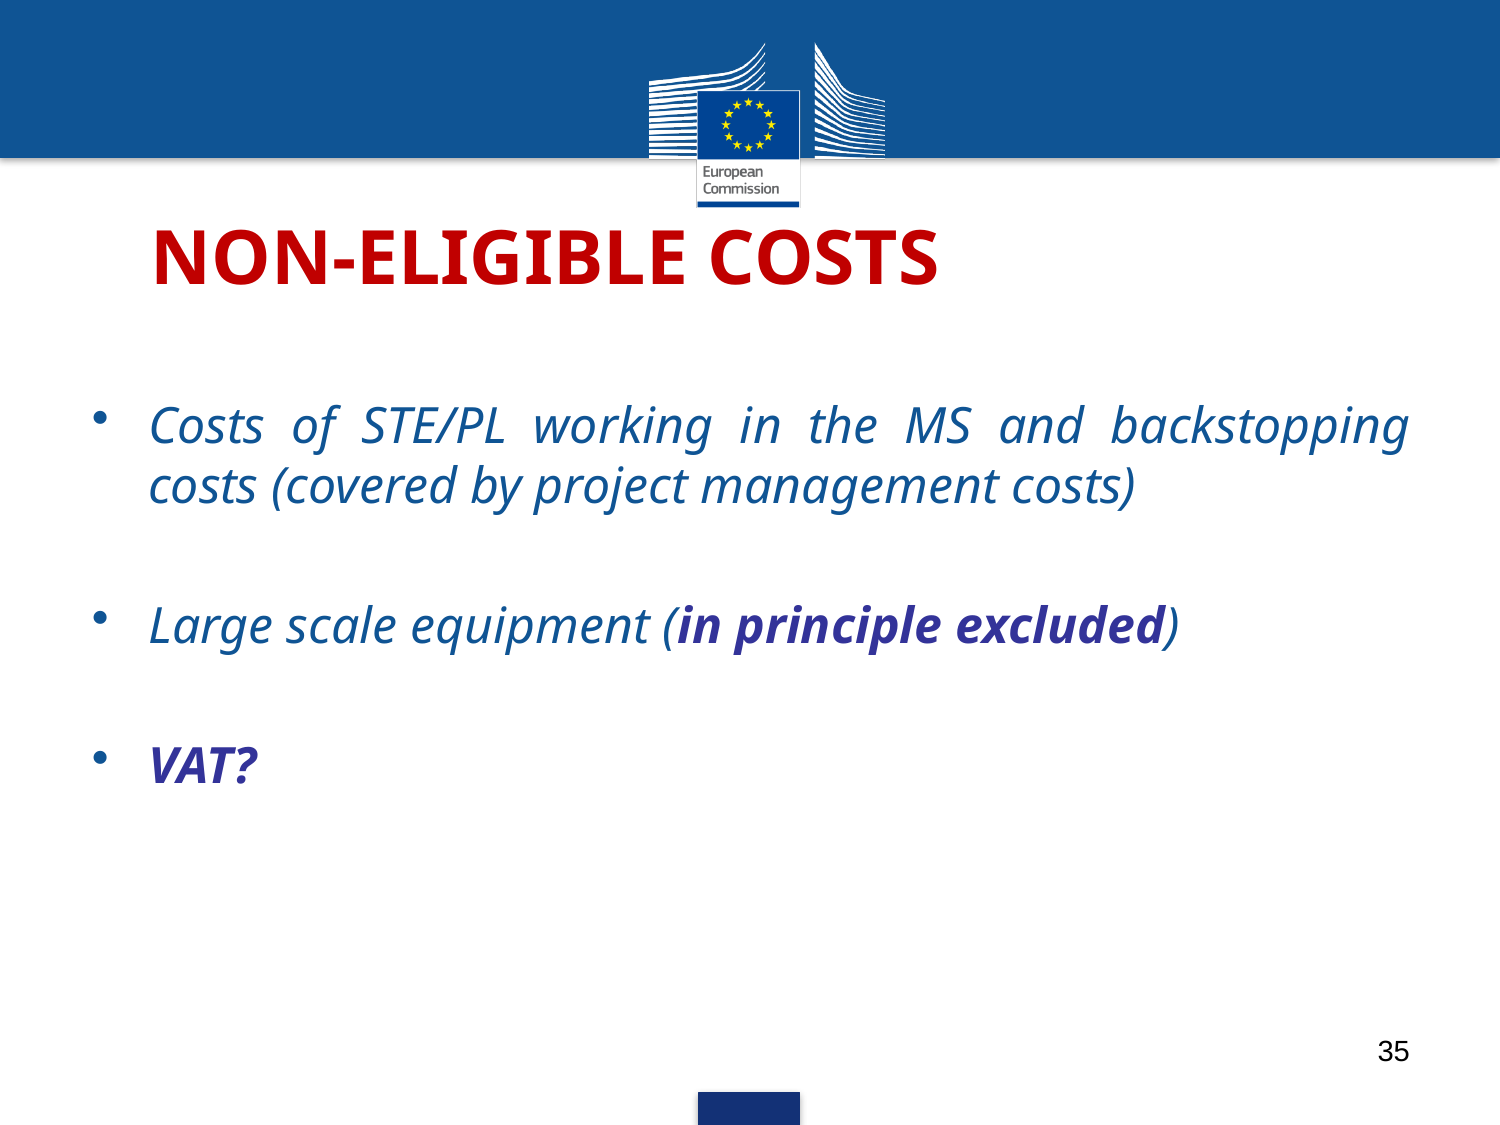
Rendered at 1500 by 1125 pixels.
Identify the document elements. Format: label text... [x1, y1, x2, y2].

picture [649, 42, 885, 184]
title NON-ELIGIBLE COSTS [76, 184, 1427, 324]
list Costs of STE/PL working in the MS and backstopping costs (covered by project management costs) Large scale equipment (in principle excluded) VAT? [76, 326, 1427, 1106]
slide_number 35 [1074, 1024, 1425, 1103]
